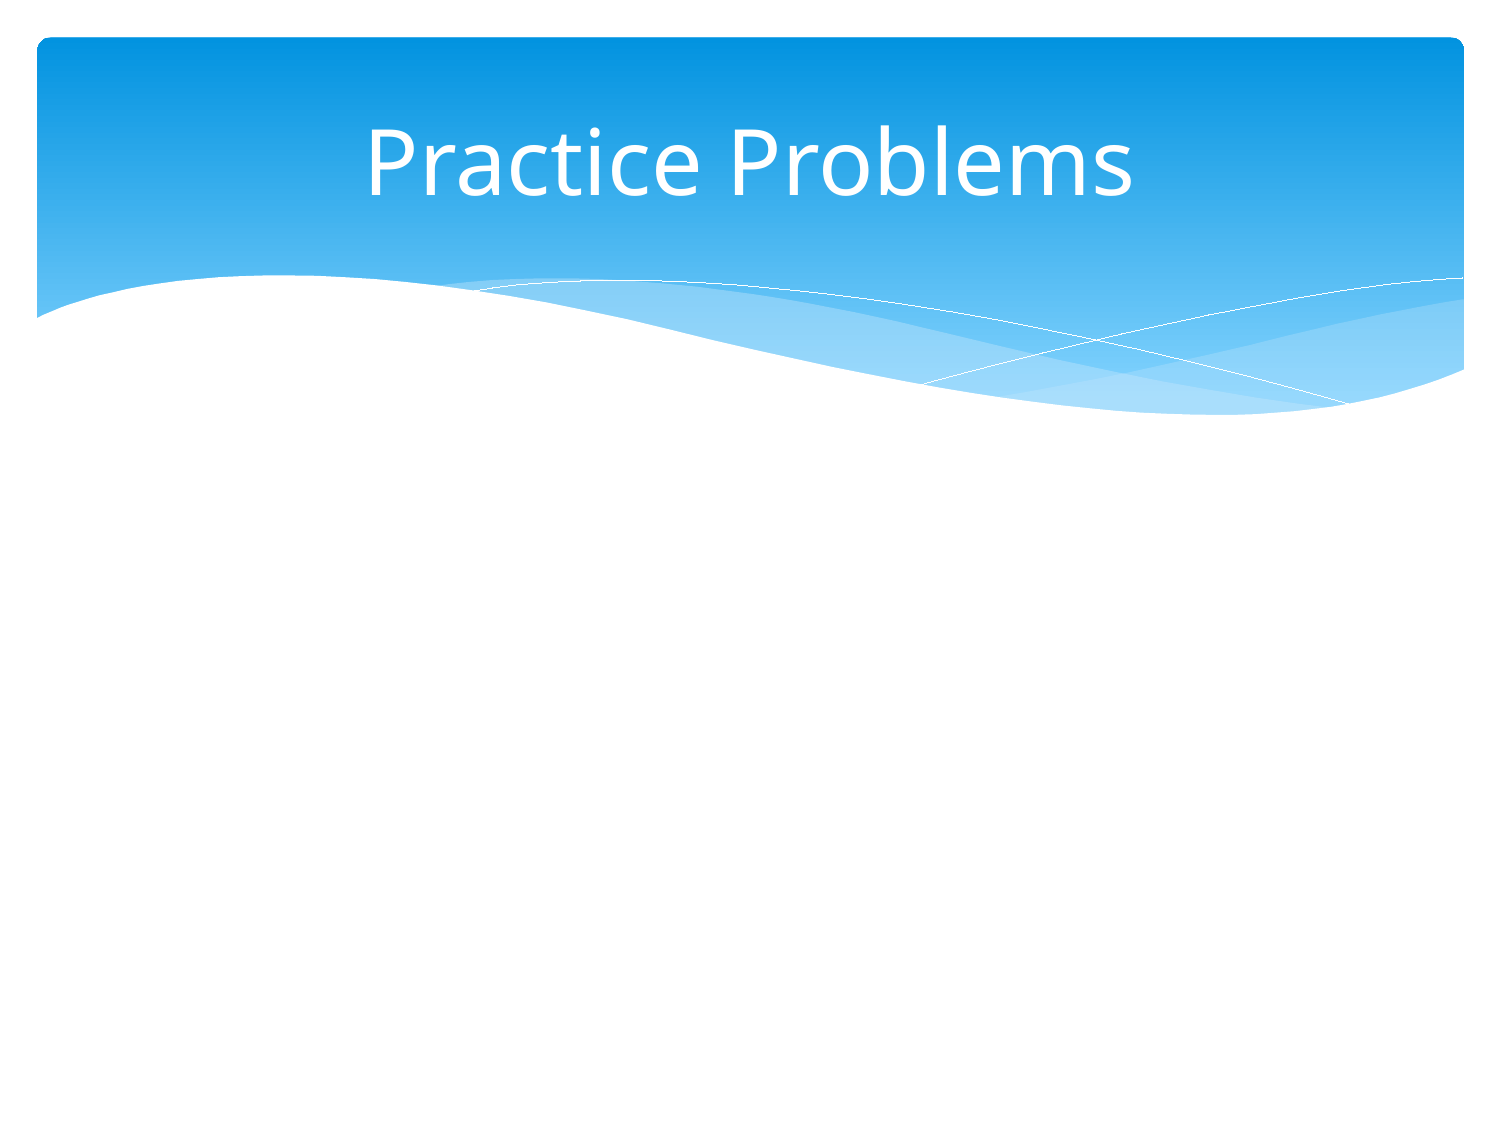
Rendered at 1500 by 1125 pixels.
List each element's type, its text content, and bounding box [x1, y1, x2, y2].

title Practice Problems [75, 55, 1425, 261]
